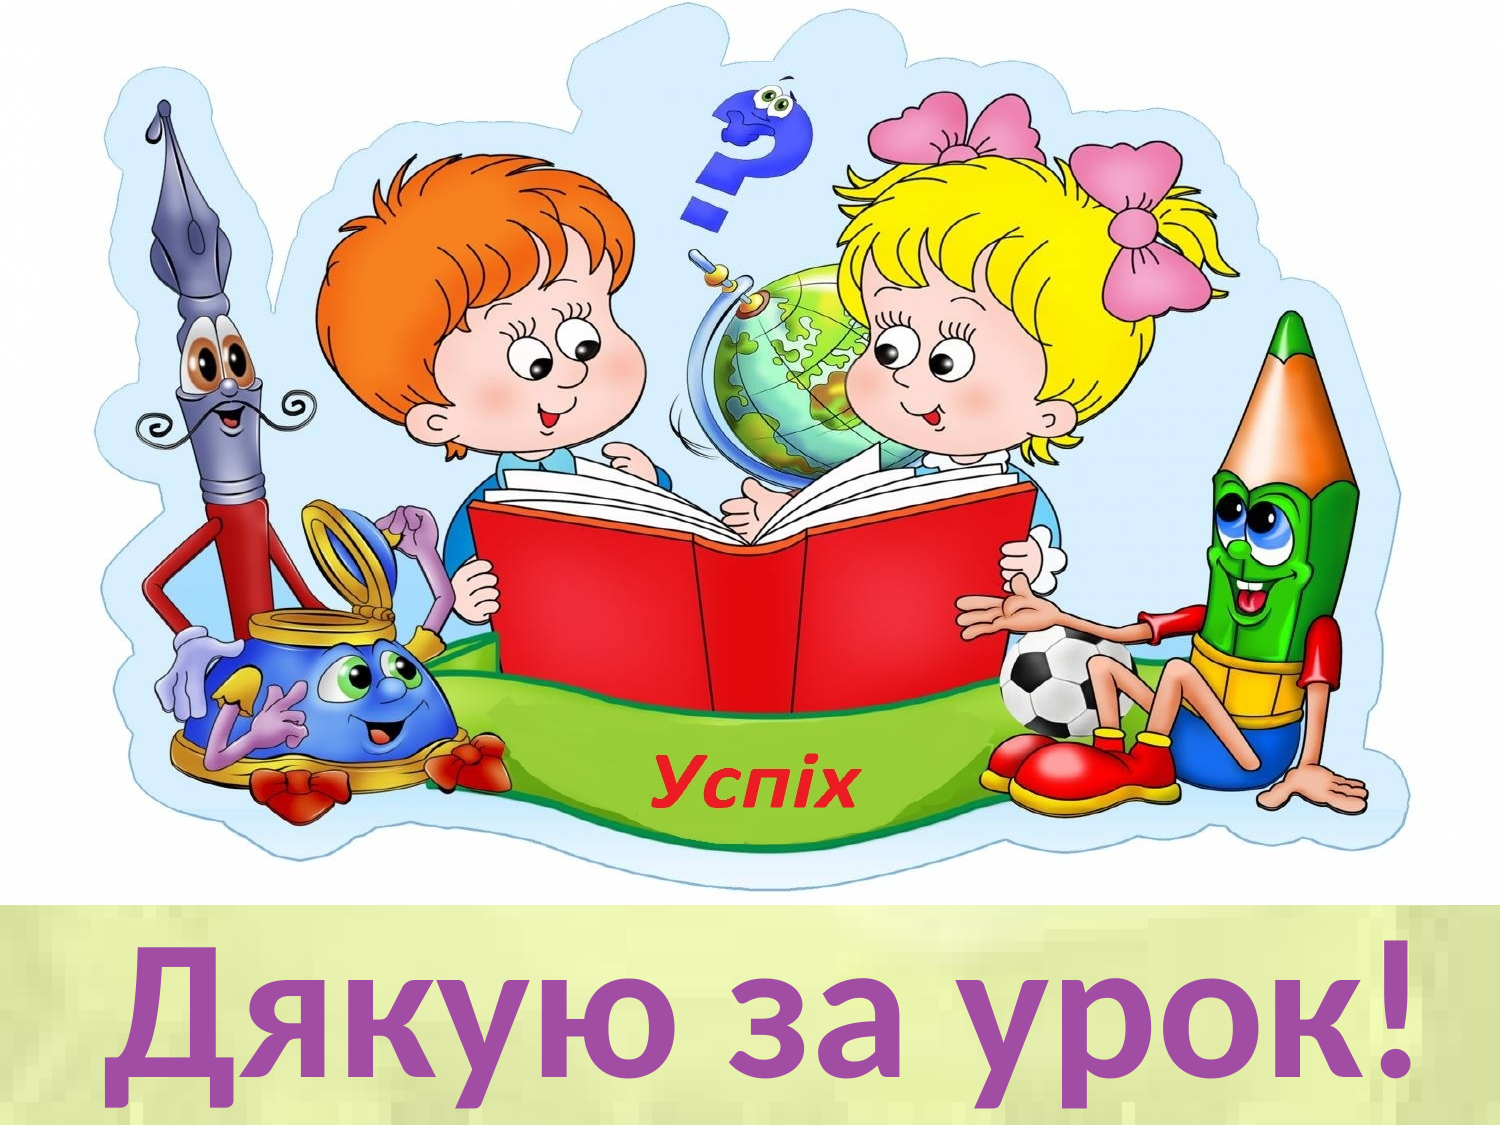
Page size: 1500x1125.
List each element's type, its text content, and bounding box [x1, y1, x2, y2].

picture [0, 0, 1500, 1125]
list Дякую за урок! [88, 913, 1500, 1125]
